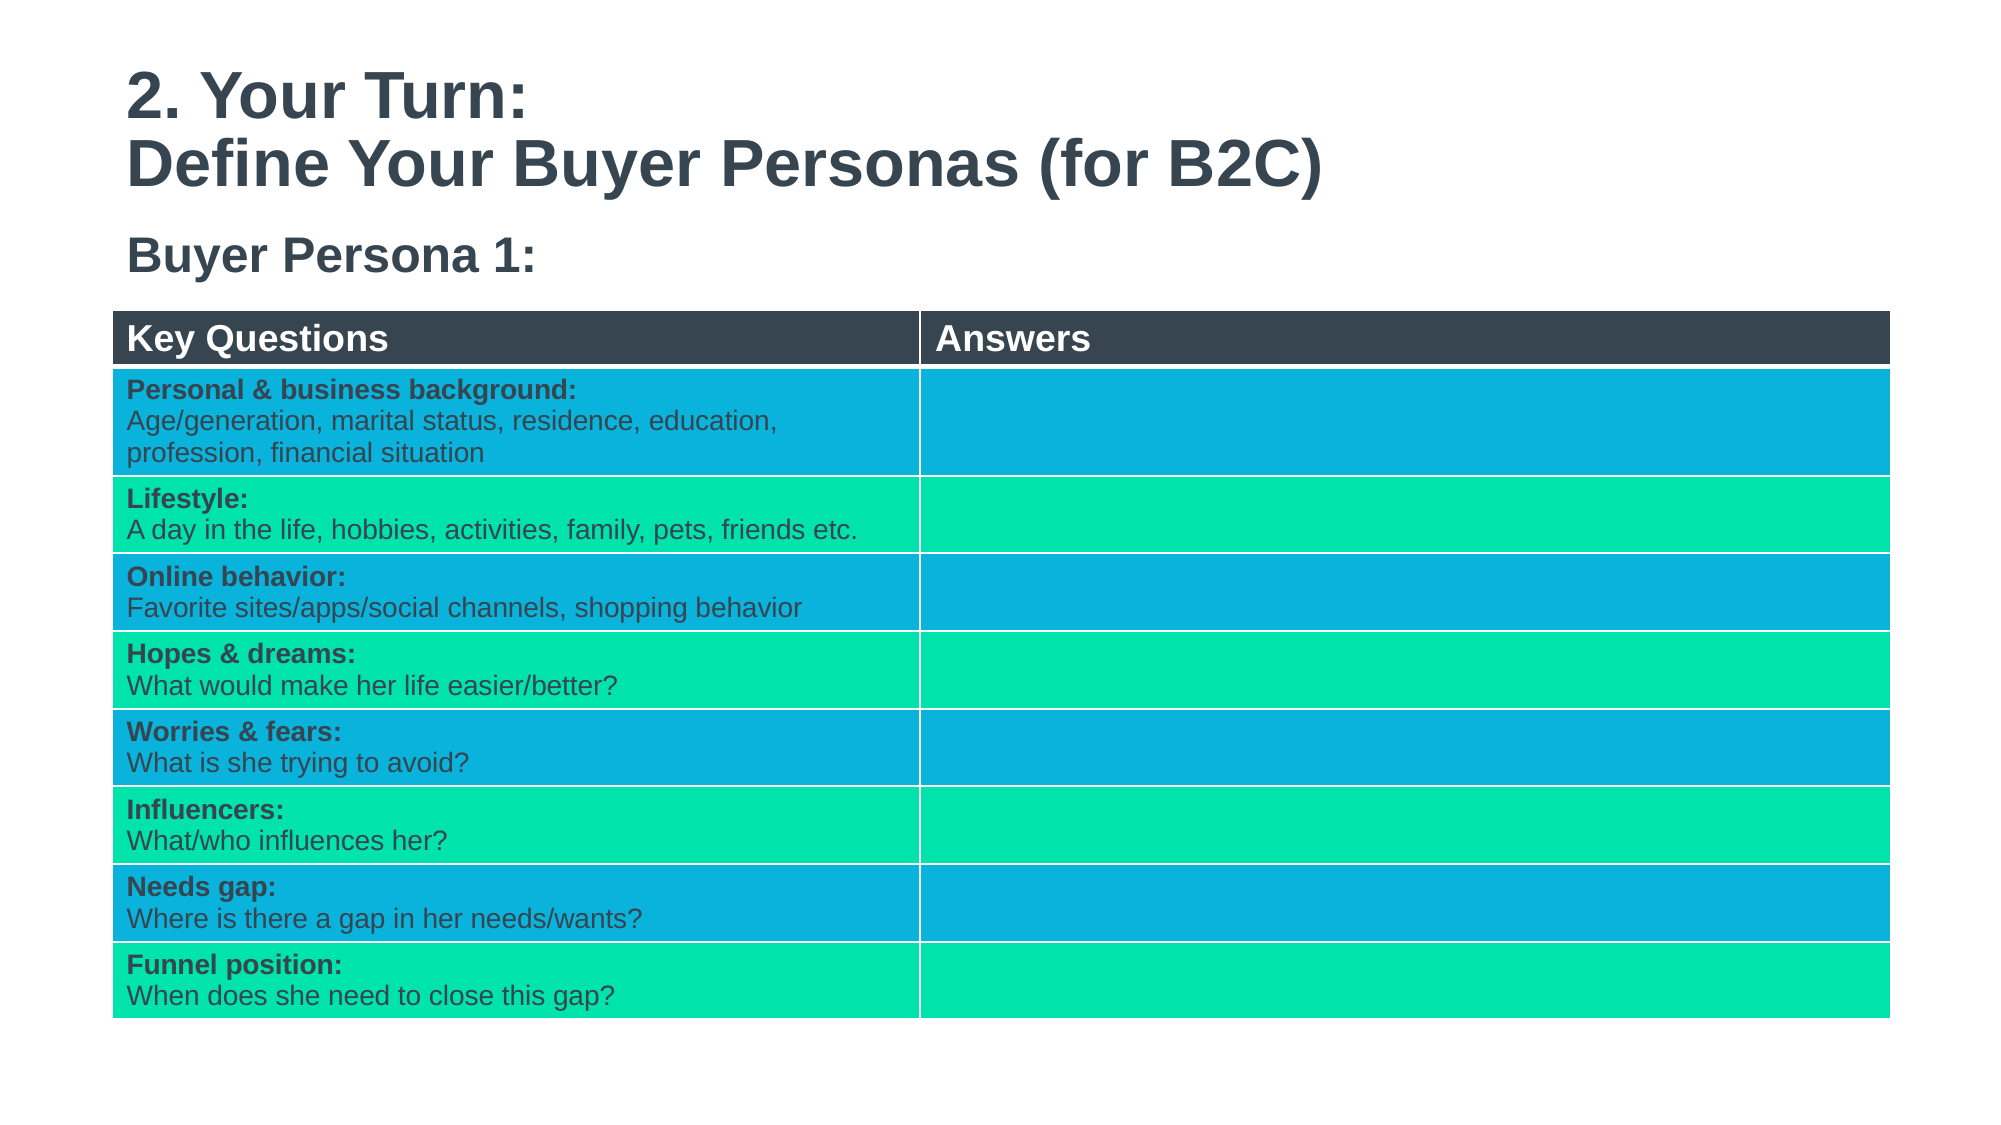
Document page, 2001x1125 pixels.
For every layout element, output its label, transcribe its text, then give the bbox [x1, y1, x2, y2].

table_header Answers [921, 311, 1890, 364]
table_cell [921, 710, 1890, 785]
table_cell Needs gap: Where is there a gap in her needs/wants? [113, 865, 919, 941]
list Buyer Persona 1: [111, 224, 1901, 963]
table_cell [921, 787, 1890, 863]
table_cell Online behavior: Favorite sites/apps/social channels, shopping behavior [113, 554, 919, 630]
table_header Key Questions [113, 311, 919, 364]
table_cell Worries & fears: What is she trying to avoid? [113, 710, 919, 785]
table_cell [921, 369, 1890, 475]
title 2. Your Turn: Define Your Buyer Personas (for B2C) [111, 23, 1837, 224]
table_cell [921, 477, 1890, 552]
table_cell Personal & business background: Age/generation, marital status, residence, education, profession, financial situation [113, 369, 919, 475]
table_cell Influencers: What/who influences her? [113, 787, 919, 863]
table_cell [921, 554, 1890, 630]
table_cell Hopes & dreams: What would make her life easier/better? [113, 632, 919, 708]
table_cell Lifestyle: A day in the life, hobbies, activities, family, pets, friends etc. [113, 477, 919, 552]
table_cell [921, 943, 1890, 1018]
table_cell [921, 632, 1890, 708]
table_cell [921, 865, 1890, 941]
table_cell Funnel position: When does she need to close this gap? [113, 943, 919, 1018]
